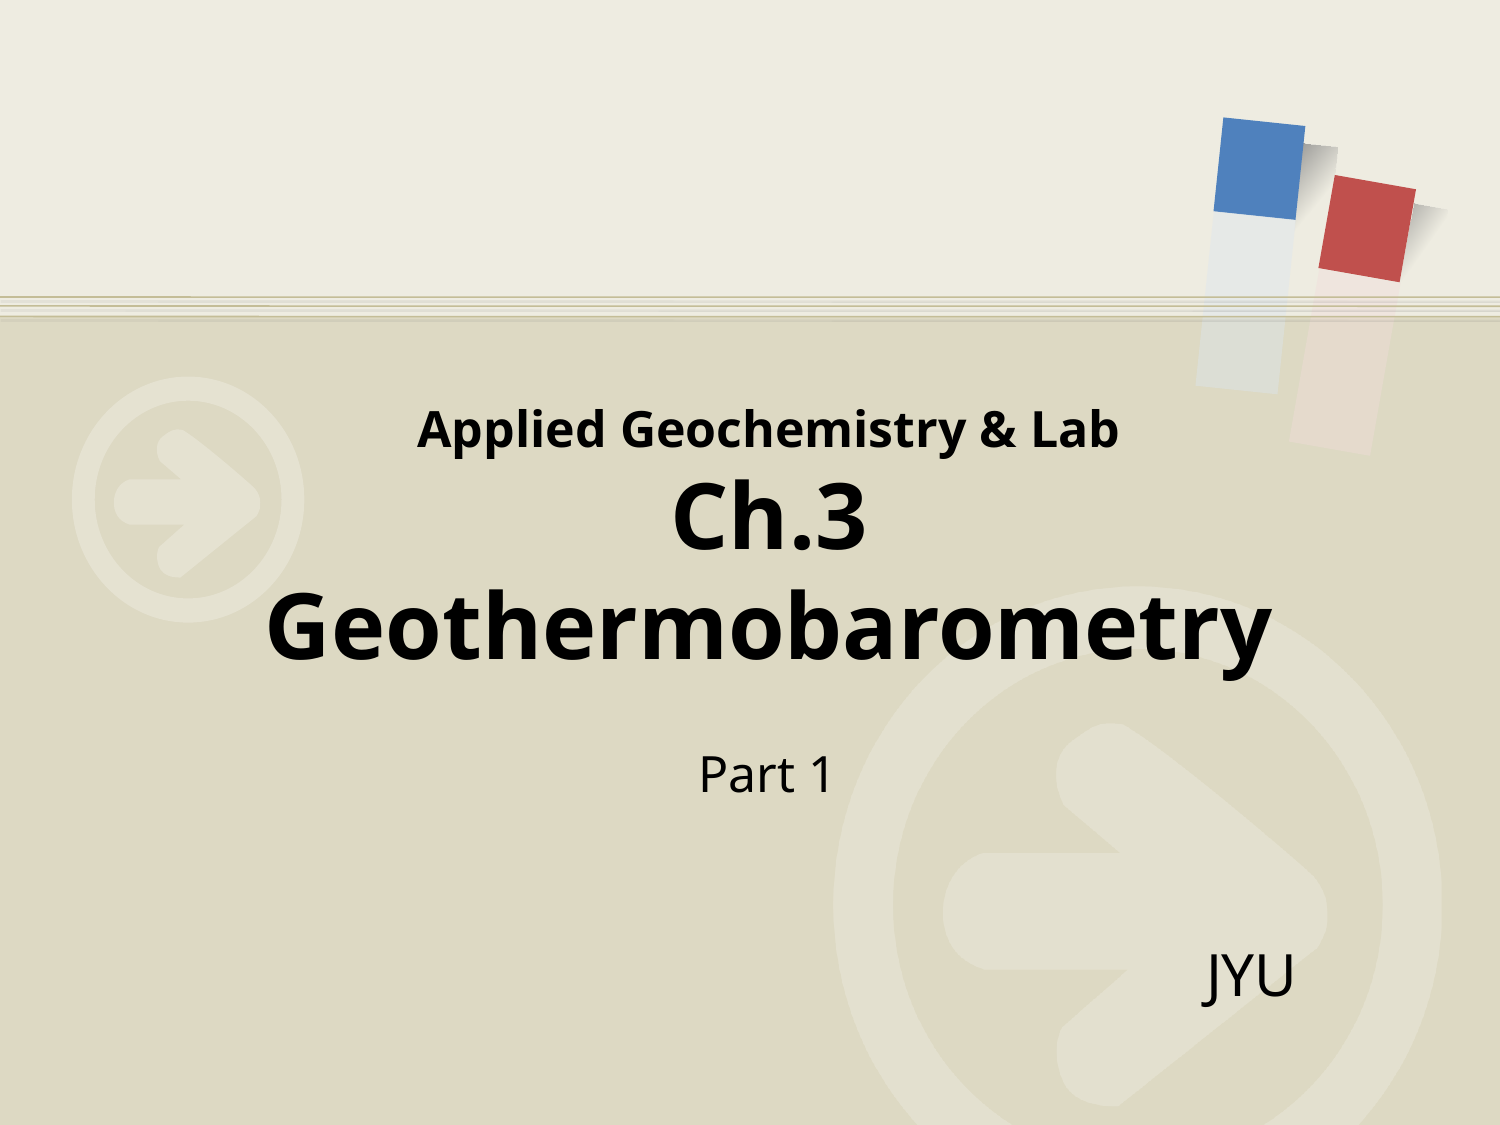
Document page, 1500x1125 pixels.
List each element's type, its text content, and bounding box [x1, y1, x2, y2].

title Applied Geochemistry & Lab Ch.3 Geothermobarometry [206, 456, 1332, 619]
text_box Part 1 [684, 734, 852, 810]
subtitle JYU [187, 881, 1313, 1064]
